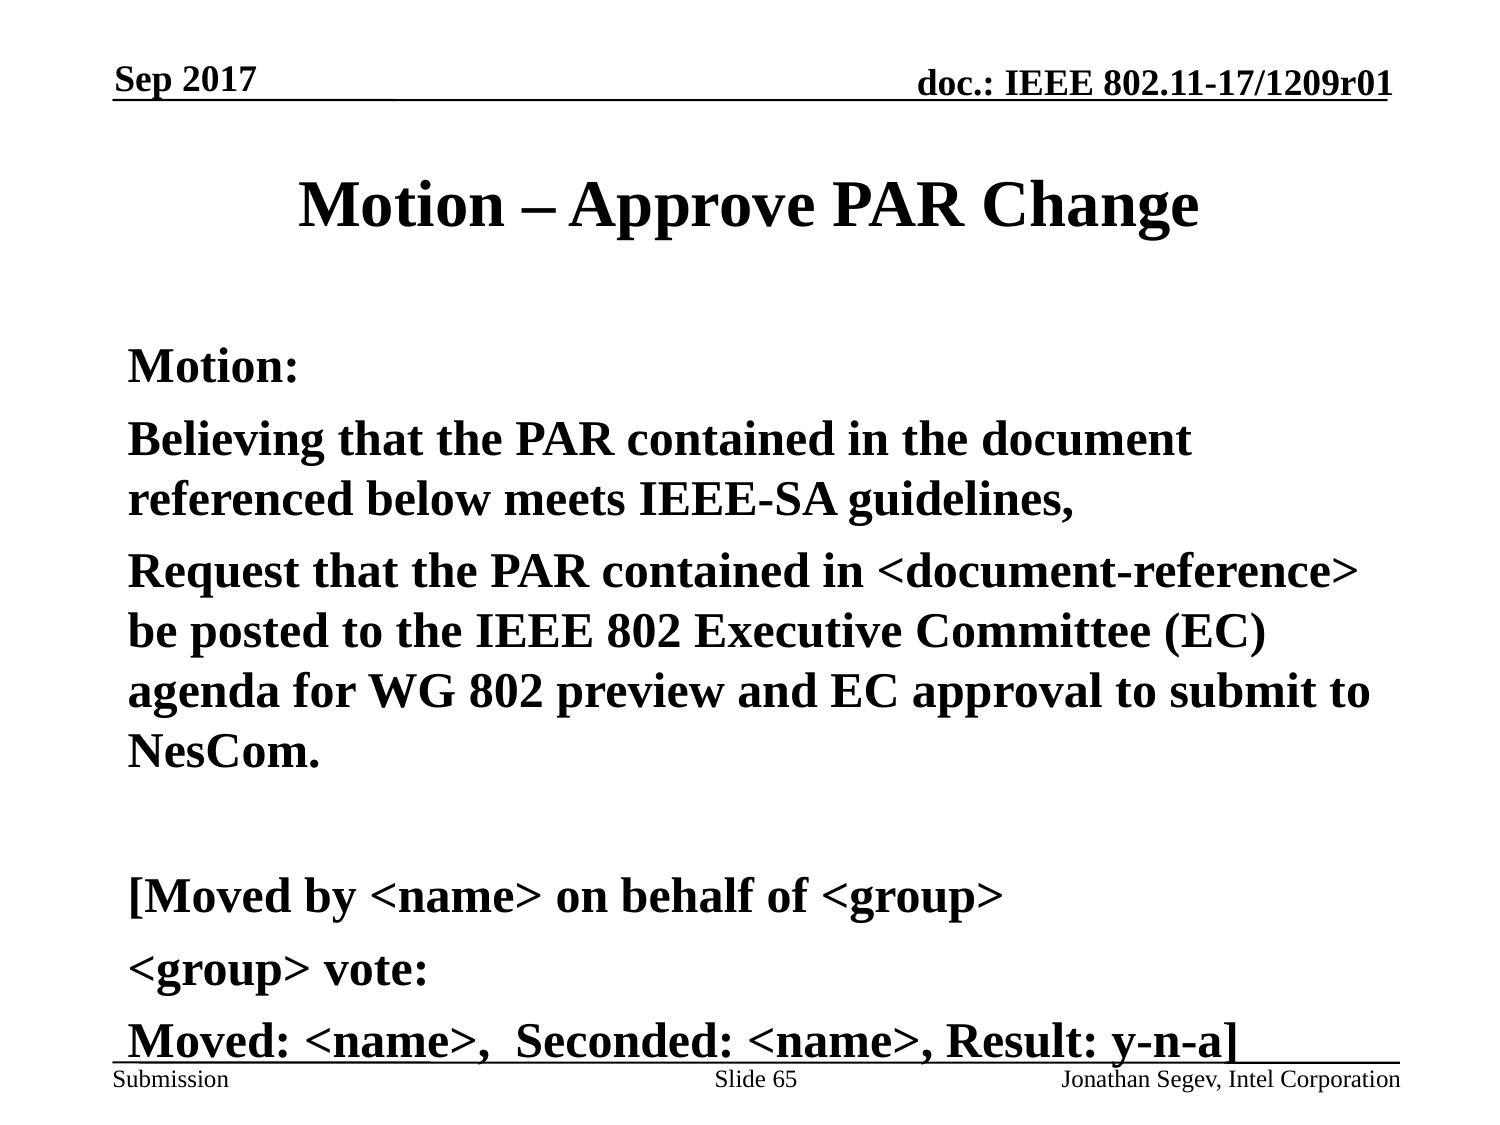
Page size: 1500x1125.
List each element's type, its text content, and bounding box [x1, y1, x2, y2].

footer Jonathan Segev, Intel Corporation [878, 1061, 1402, 1093]
title Motion – Approve PAR Change [112, 112, 1388, 288]
list Motion: Believing that the PAR contained in the document referenced below meets IEEE-SA guidelines, Request that the PAR contained in <document-reference> be posted to the IEEE 802 Executive Committee (EC) agenda for WG 802 preview and EC approval to submit to NesCom. [Moved by <name> on behalf of <group> <group> vote: Moved: <name>, Seconded: <name>, Result: y-n-a] [112, 324, 1388, 1000]
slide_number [114, 54, 423, 100]
slide_number Slide 65 [712, 1061, 800, 1123]
